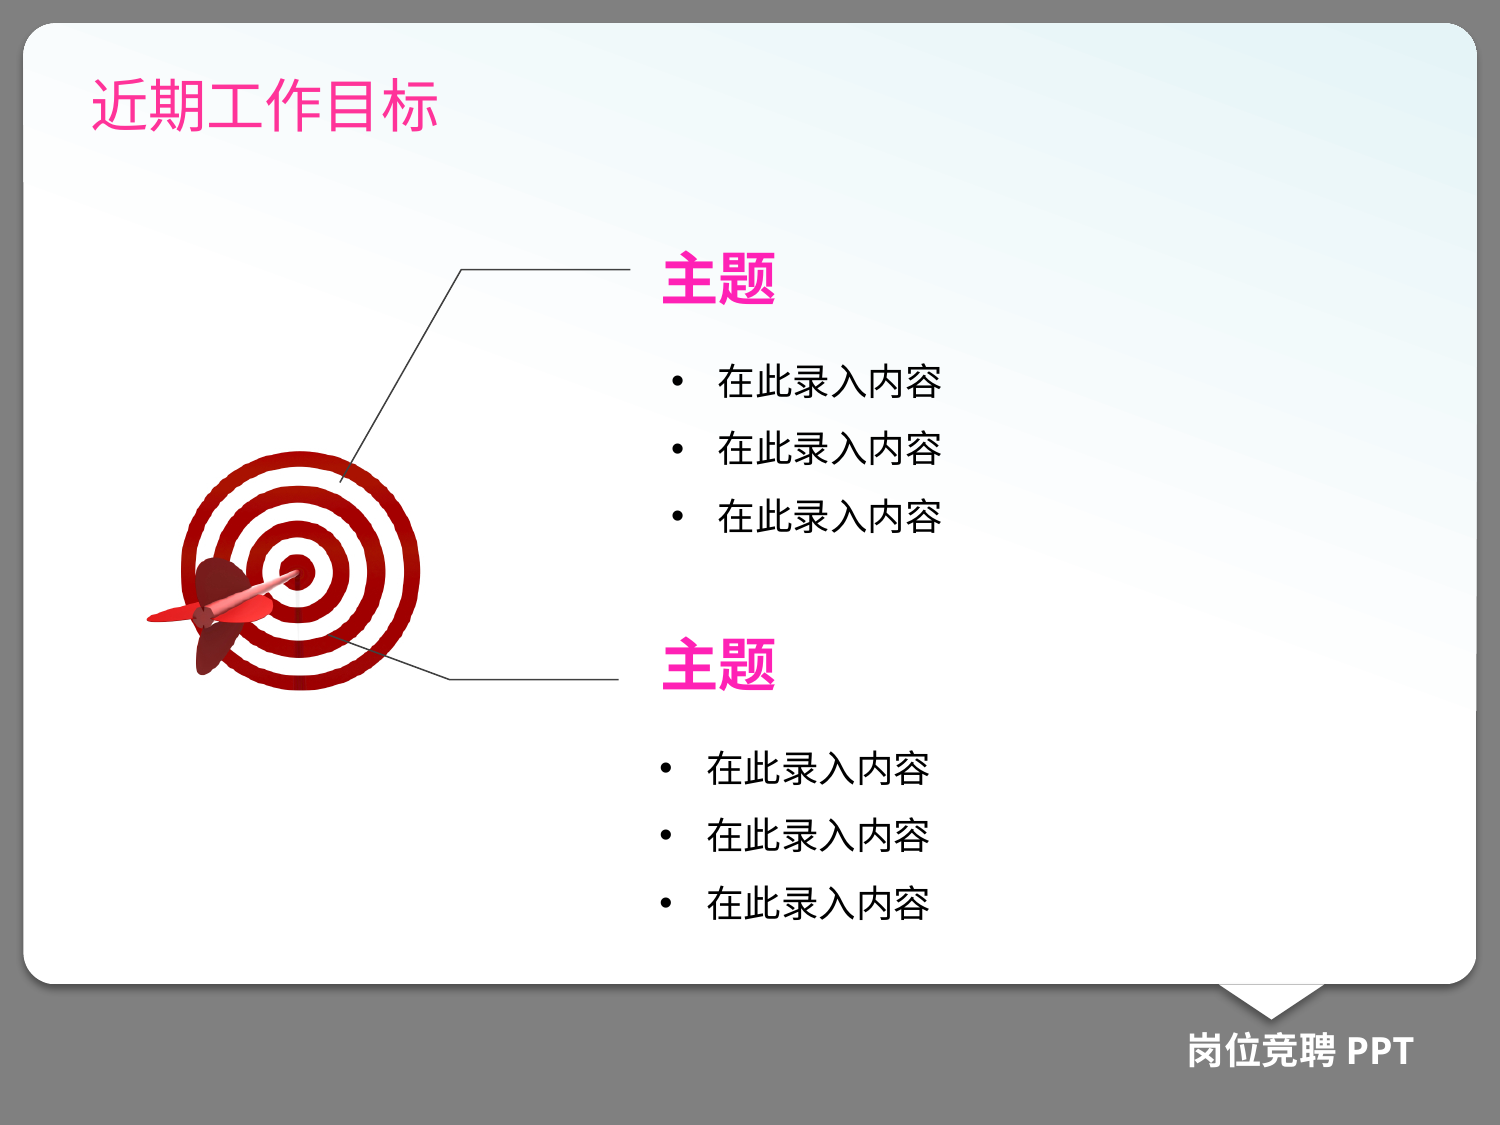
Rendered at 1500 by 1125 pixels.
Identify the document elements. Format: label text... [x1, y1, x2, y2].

text_box 主题 [645, 621, 792, 706]
text_box 在此录入内容 在此录入内容 在此录入内容 [644, 714, 1407, 933]
title 近期工作目标 [75, 45, 1425, 164]
text_box 在此录入内容 在此录入内容 在此录入内容 [656, 328, 1418, 546]
text_box 主题 [645, 234, 792, 320]
picture [128, 433, 471, 706]
text_box [368, 268, 631, 431]
text_box [475, 657, 619, 681]
